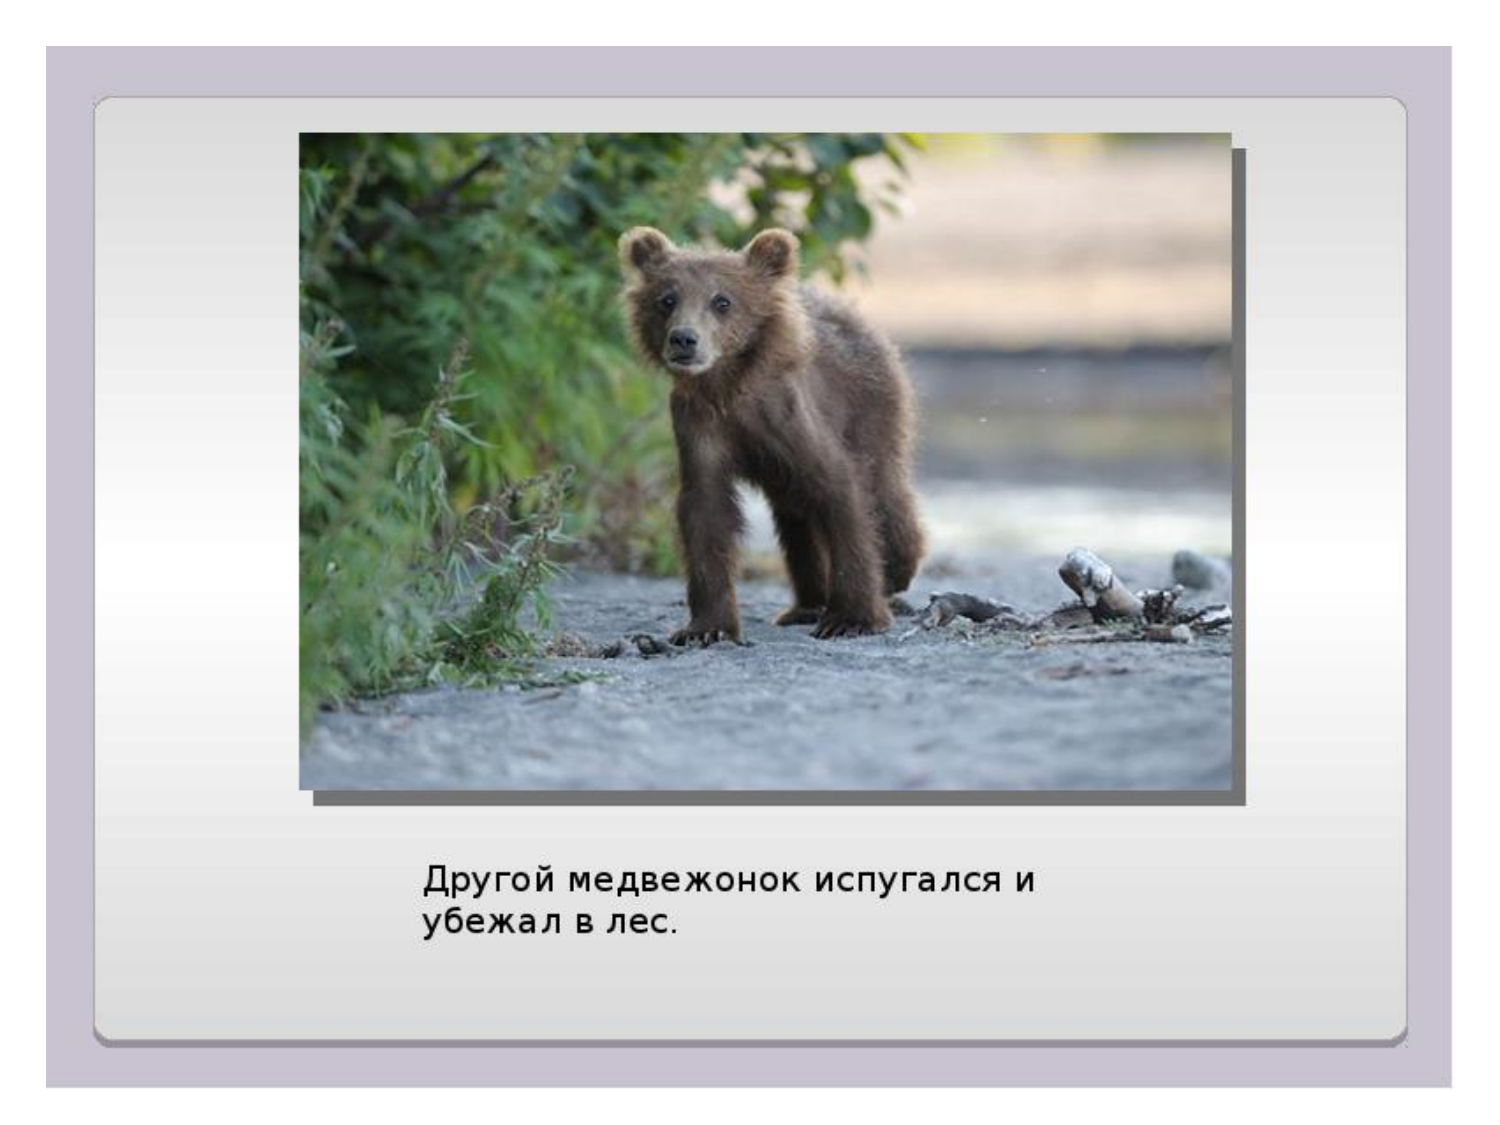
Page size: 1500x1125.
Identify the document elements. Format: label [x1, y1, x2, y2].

picture [46, 46, 1454, 1091]
